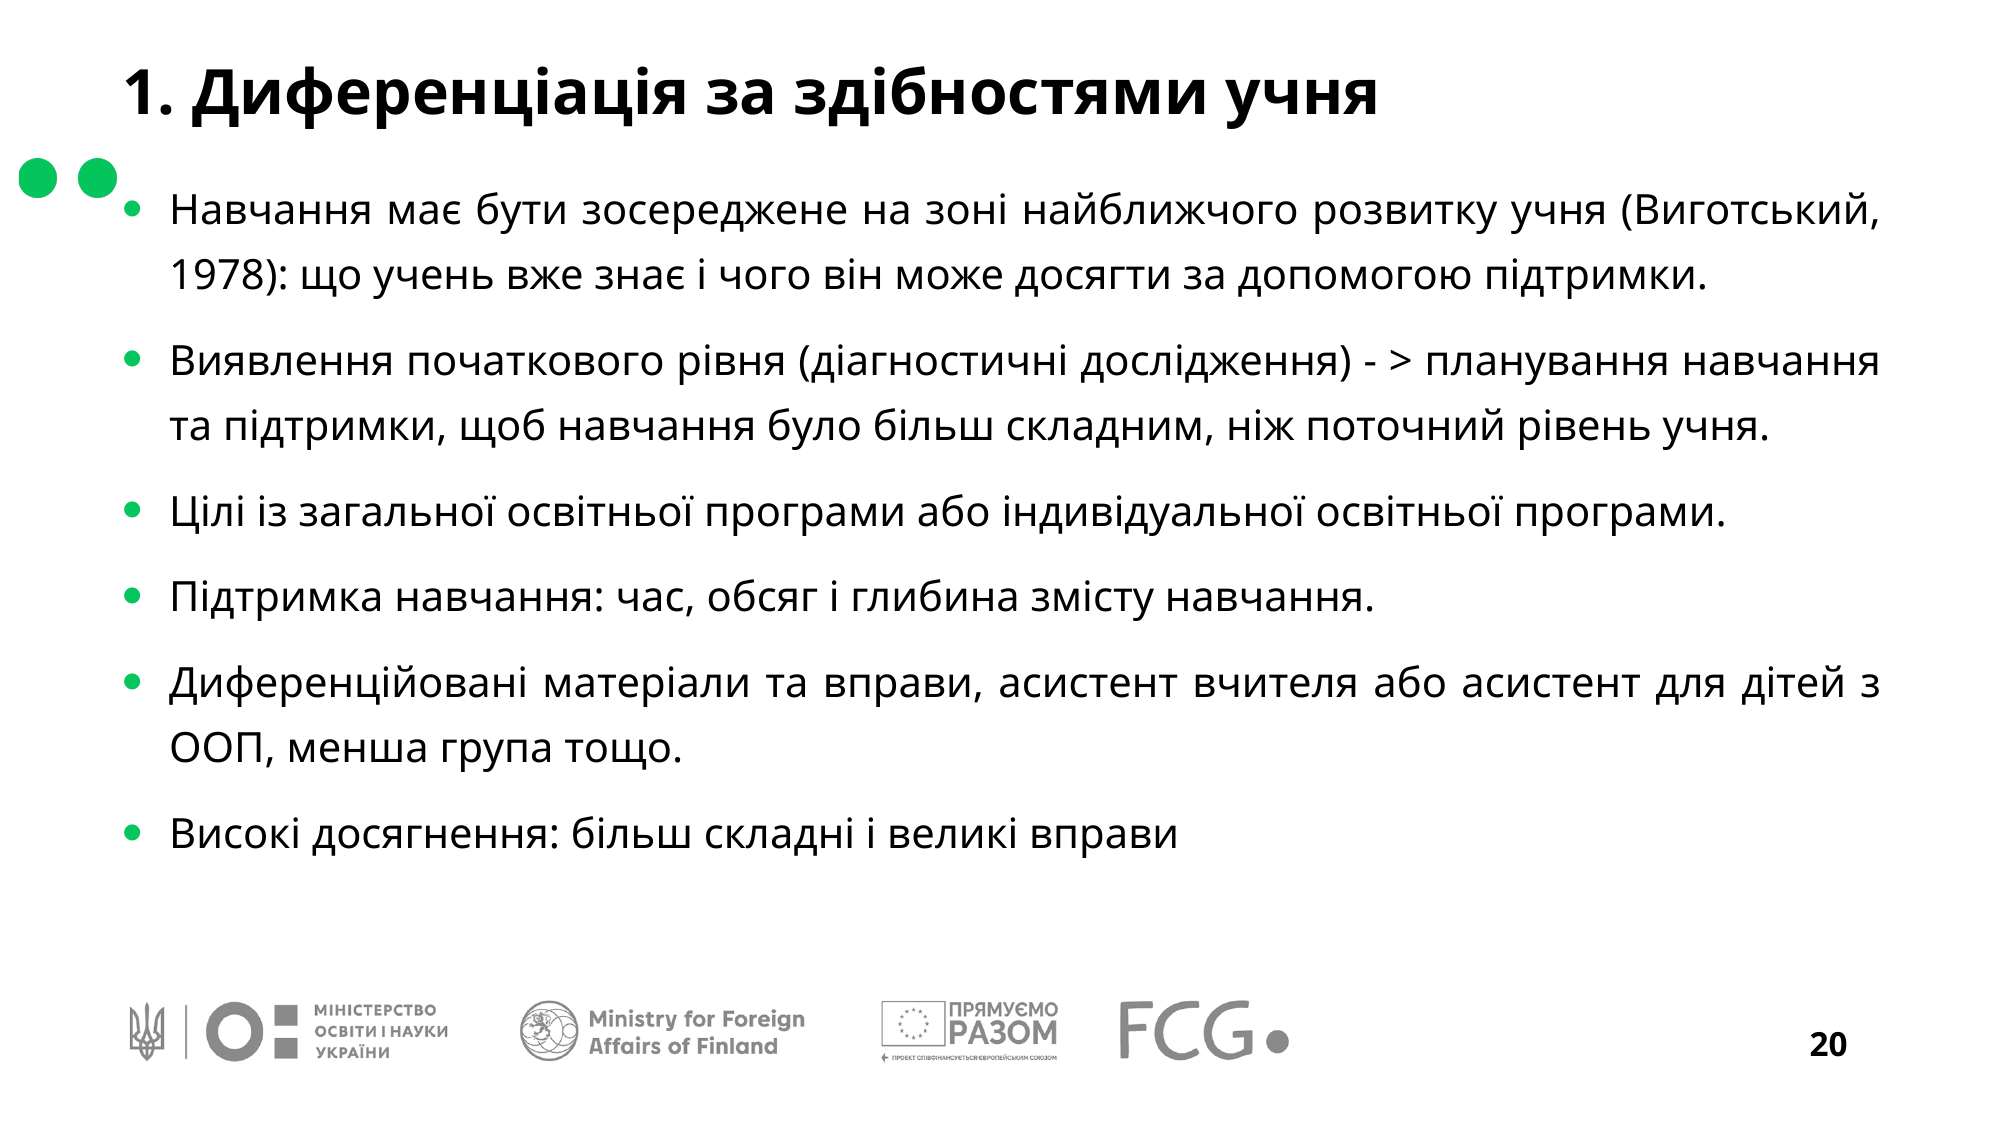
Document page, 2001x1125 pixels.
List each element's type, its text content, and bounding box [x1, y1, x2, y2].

picture [42, 940, 1374, 1125]
picture [18, 158, 117, 198]
title 1. Диференціація за здібностями учня [107, 7, 1897, 154]
slide_number 20 [1736, 1015, 1863, 1076]
list Навчання має бути зосереджене на зоні найближчого розвитку учня (Виготський, 1978): що учень вже знає і чого він може досягти за допомогою підтримки. Виявлення початкового рівня (діагностичні дослідження) - > планування навчання та підтримки, щоб навчання було більш складним, ніж поточний рівень учня. Цілі із загальної освітньої програми або індивідуальної освітньої програми. Підтримка навчання: час, обсяг і глибина змісту навчання. Диференційовані матеріали та вправи, асистент вчителя або асистент для дітей з ООП, менша група тощо. Високі досягнення: більш складні і великі вправи [107, 160, 1897, 998]
